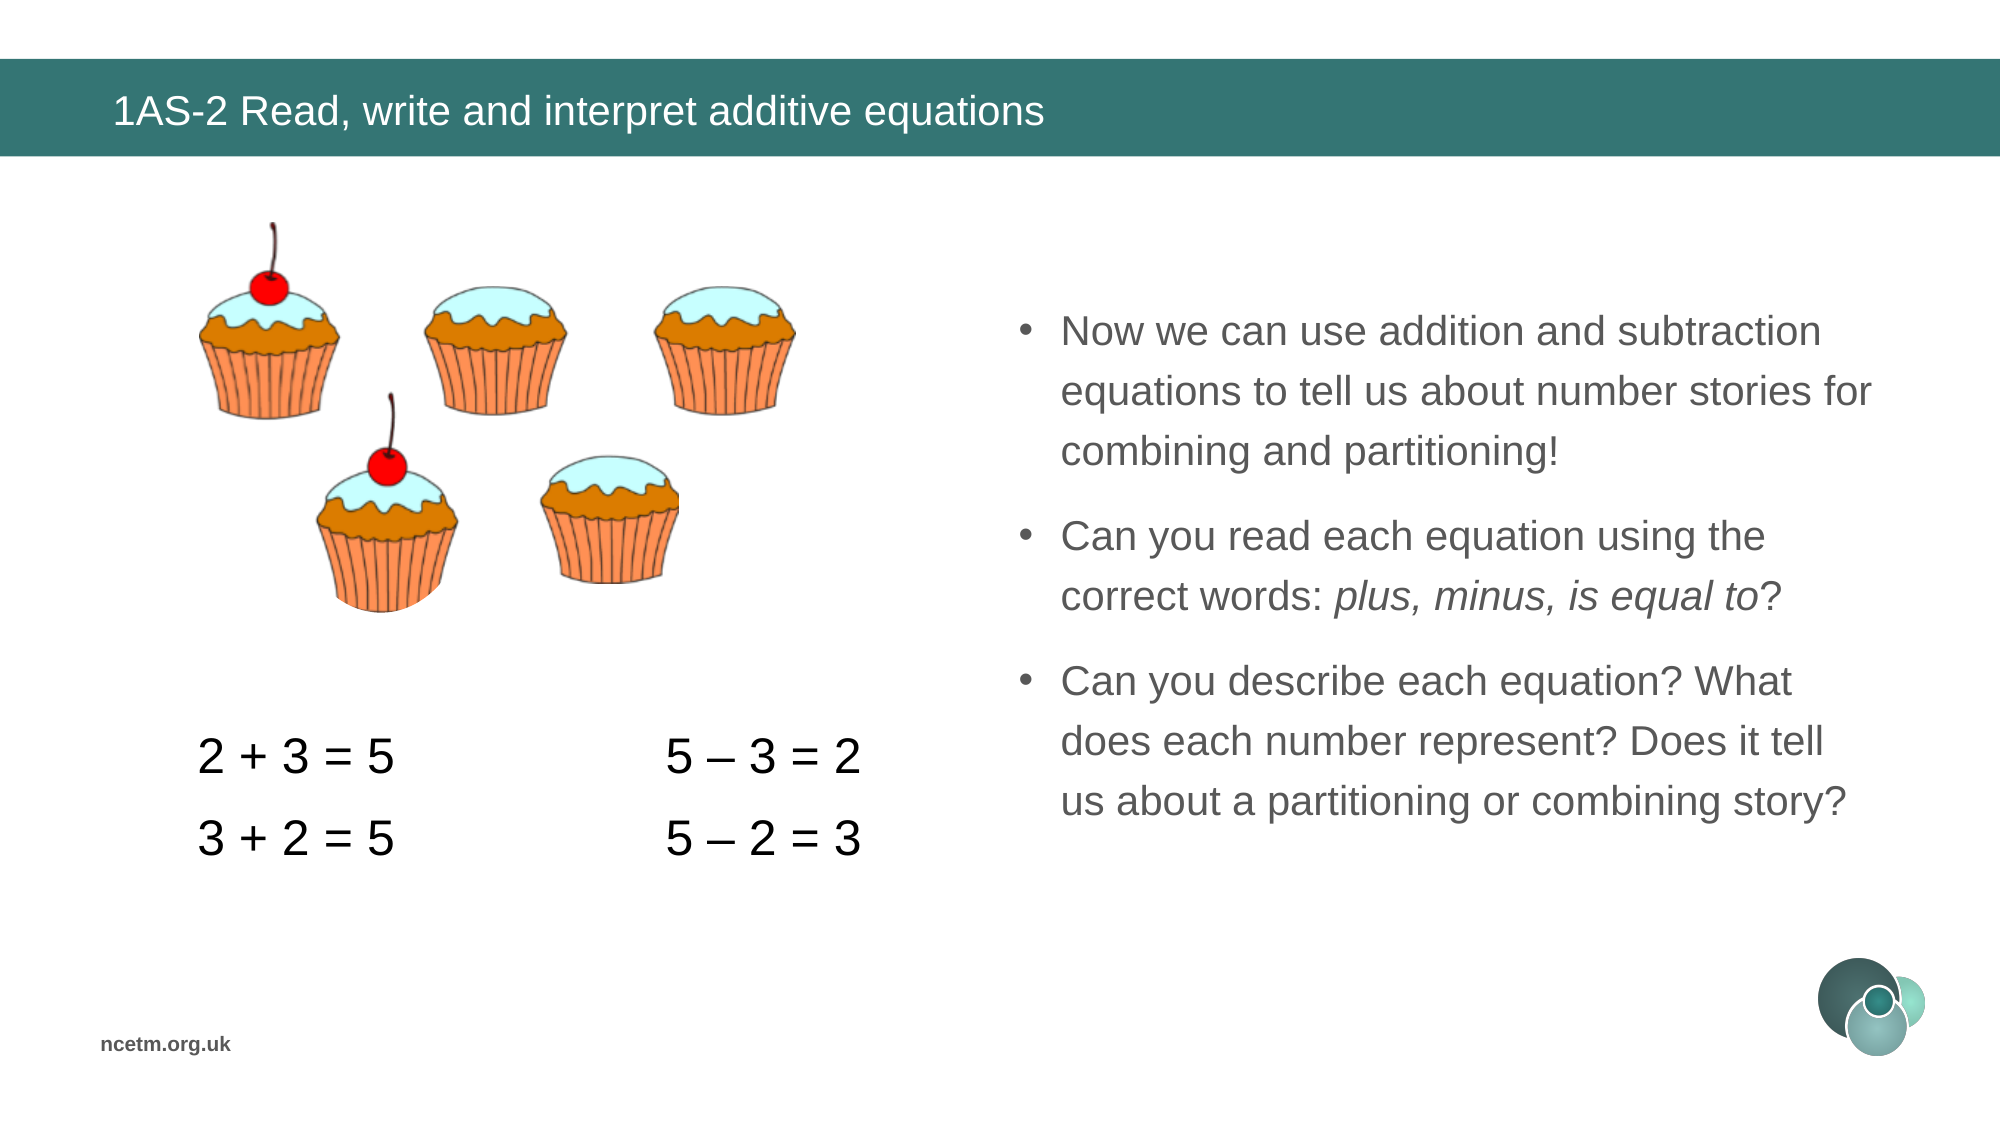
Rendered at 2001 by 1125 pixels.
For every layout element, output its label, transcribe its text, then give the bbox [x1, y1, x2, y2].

text_box 5 – 3 = 2 5 – 2 = 3 [599, 703, 928, 873]
picture [1818, 958, 1925, 1056]
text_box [198, 222, 470, 613]
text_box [419, 286, 801, 584]
text_box Now we can use addition and subtraction equations to tell us about number stories for combining and partitioning! Can you read each equation using the correct words: plus, minus, is equal to? Can you describe each equation? What does each number represent? Does it tell us about a partitioning or combining story? [1003, 286, 1888, 960]
title 1AS-2 Read, write and interpret additive equations [97, 76, 1945, 147]
text_box 2 + 3 = 5 3 + 2 = 5 [132, 703, 461, 873]
